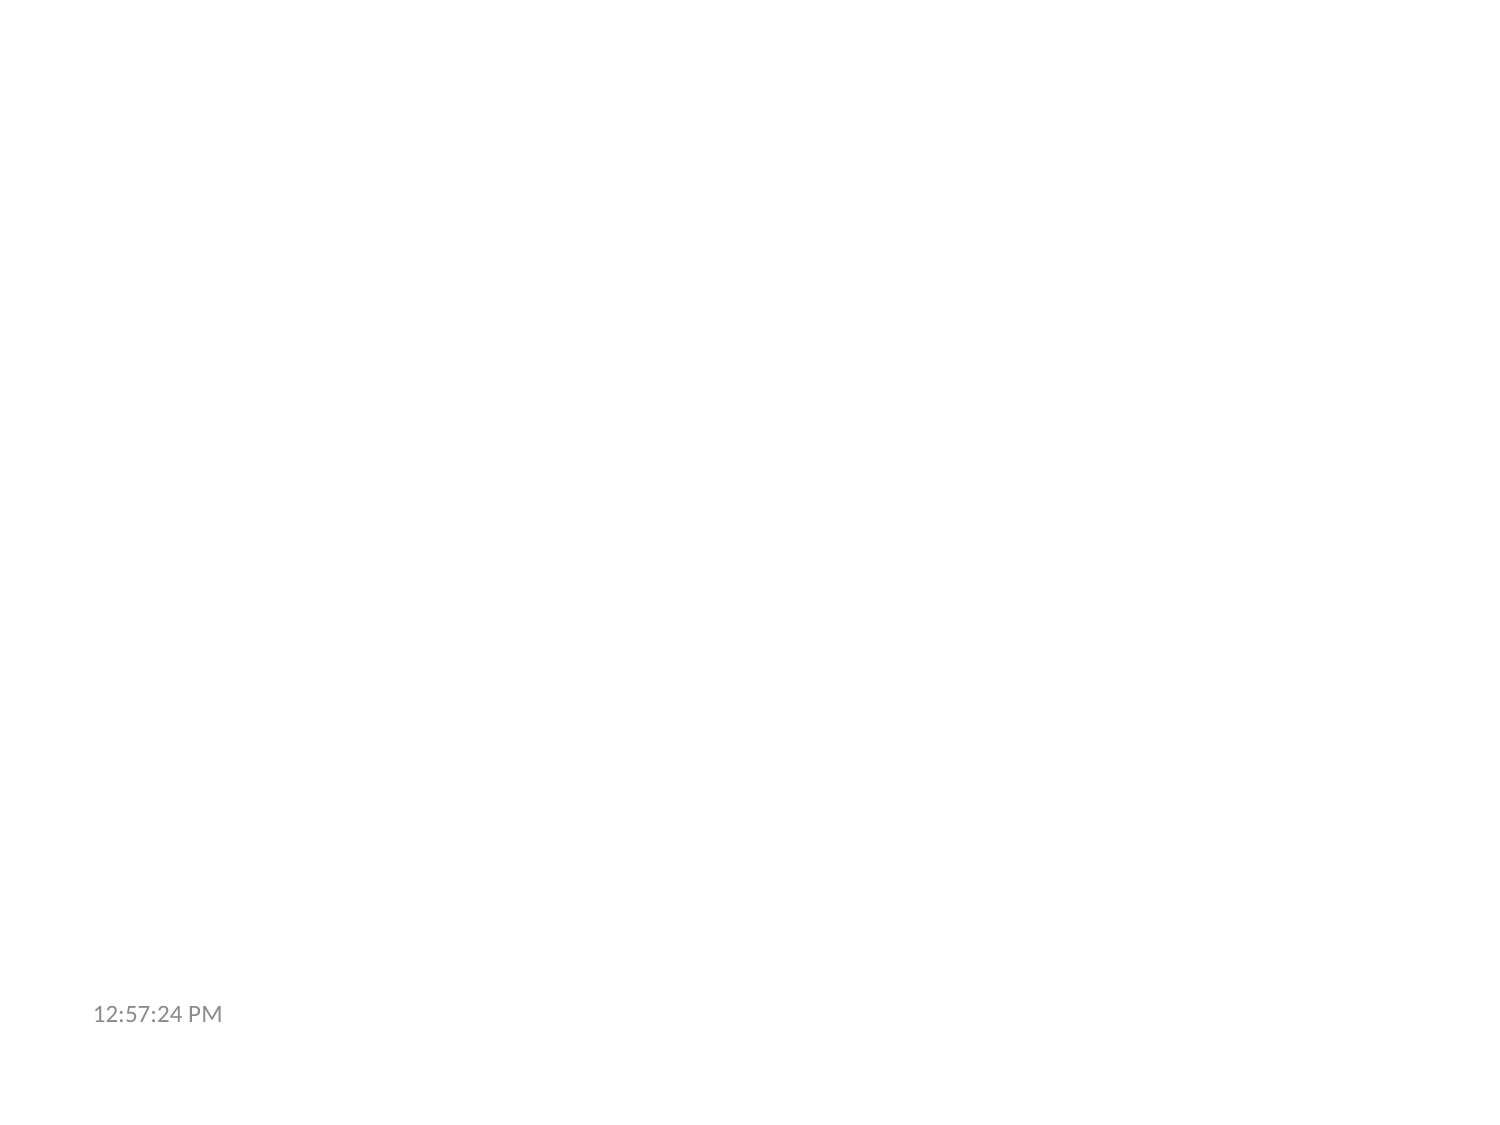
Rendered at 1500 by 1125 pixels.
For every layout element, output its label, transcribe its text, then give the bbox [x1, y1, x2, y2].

text_box 3:35:09 PM [77, 982, 428, 1043]
